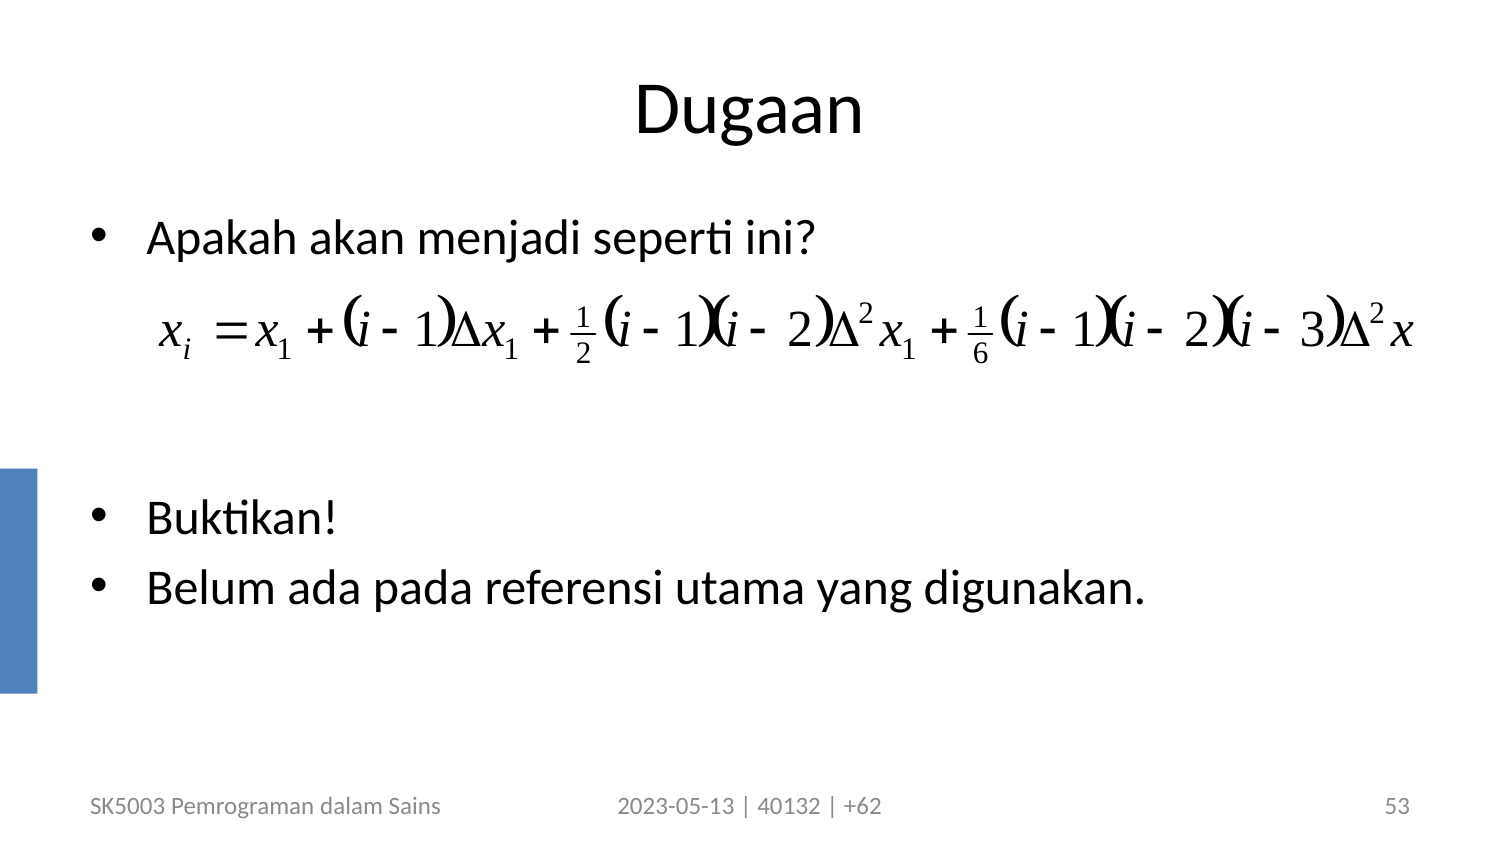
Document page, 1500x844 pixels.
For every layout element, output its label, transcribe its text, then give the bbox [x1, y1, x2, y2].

slide_number SK5003 Pemrograman dalam Sains [75, 782, 463, 827]
title Dugaan [74, 33, 1426, 175]
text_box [147, 284, 1426, 379]
footer 2023-05-13 | 40132 | +62 [512, 782, 988, 827]
list Apakah akan menjadi seperti ini? Buktikan! Belum ada pada referensi utama yang digunakan. [74, 196, 1426, 754]
slide_number 53 [1074, 782, 1425, 827]
